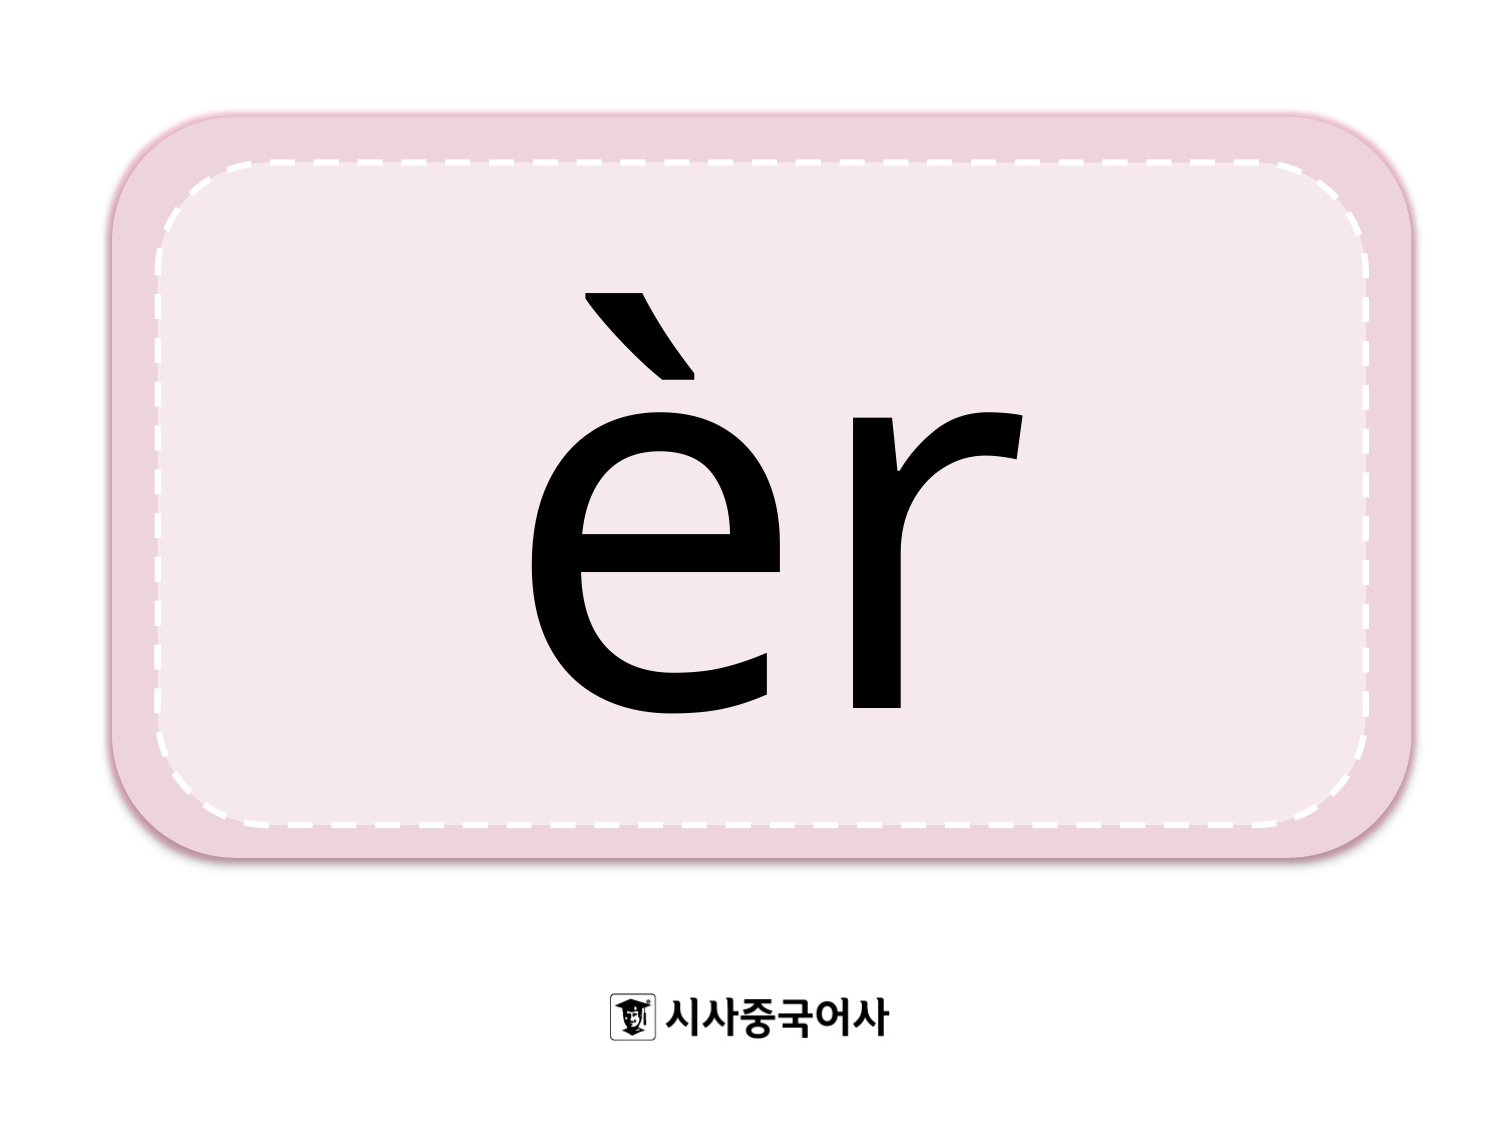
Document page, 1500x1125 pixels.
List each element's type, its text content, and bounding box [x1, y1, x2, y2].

text_box èr [162, 160, 1371, 824]
picture [602, 987, 898, 1047]
